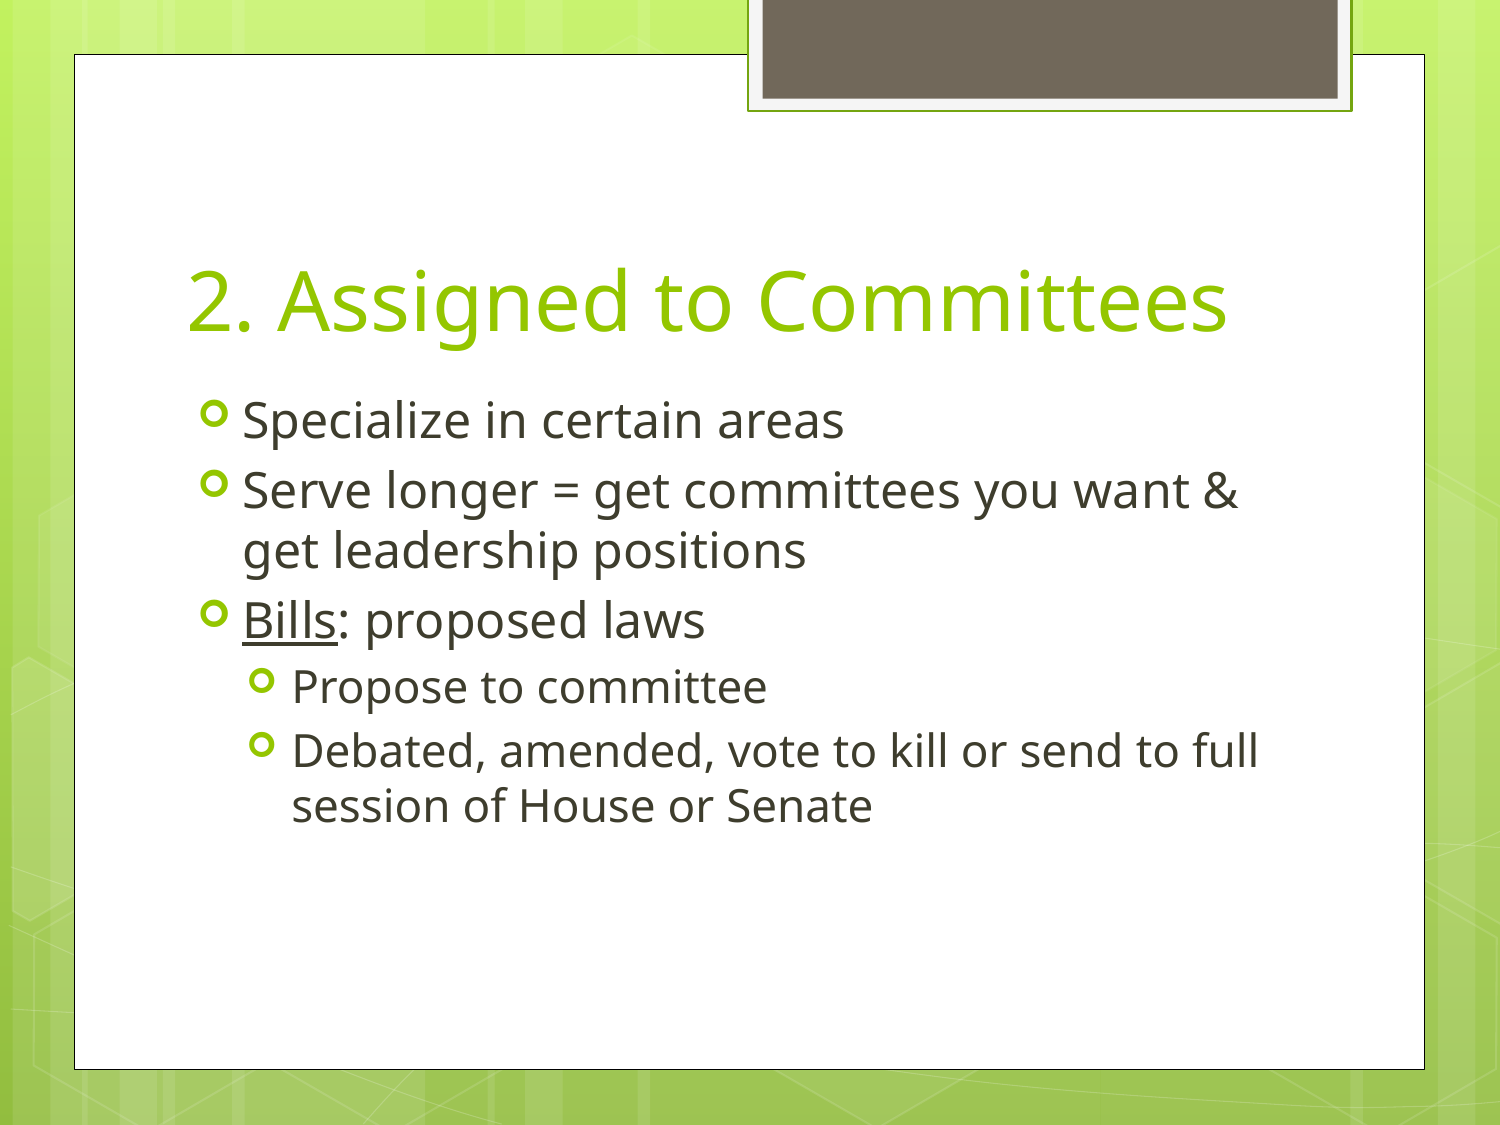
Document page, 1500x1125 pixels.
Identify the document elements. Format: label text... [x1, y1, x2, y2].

list Specialize in certain areas Serve longer = get committees you want & get leadership positions Bills: proposed laws Propose to committee Debated, amended, vote to kill or send to full session of House or Senate [171, 381, 1283, 957]
title 2. Assigned to Committees [171, 168, 1324, 357]
